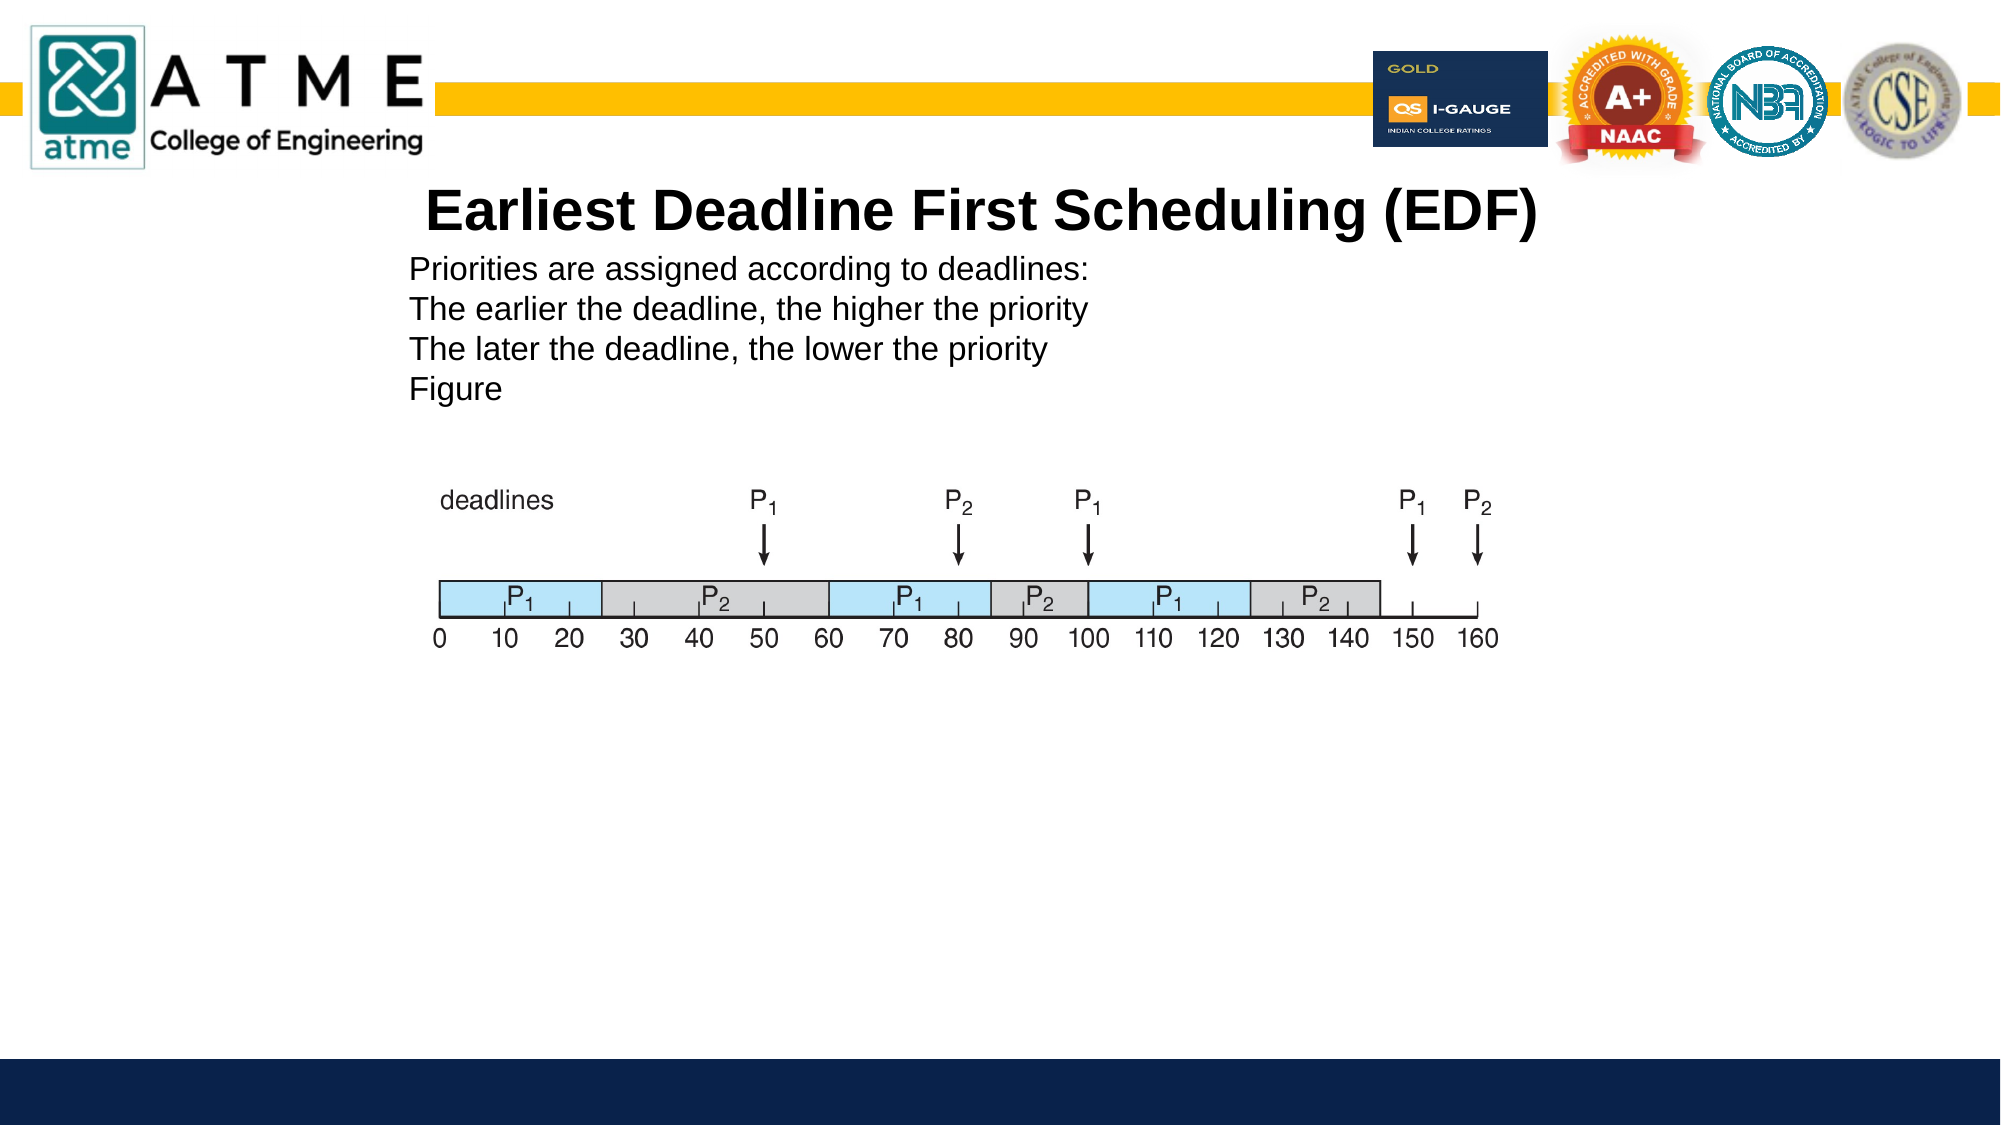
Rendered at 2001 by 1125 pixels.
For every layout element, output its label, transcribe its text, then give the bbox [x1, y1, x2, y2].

text_box Earliest Deadline First Scheduling (EDF) [410, 164, 1556, 250]
picture [0, 1059, 2001, 1125]
picture [1373, 20, 1828, 180]
picture [22, 15, 435, 178]
picture [1840, 26, 1968, 176]
text_box Priorities are assigned according to deadlines: The earlier the deadline, the higher the priority The later the deadline, the lower the priority Figure [394, 239, 1106, 415]
picture [432, 486, 1500, 653]
